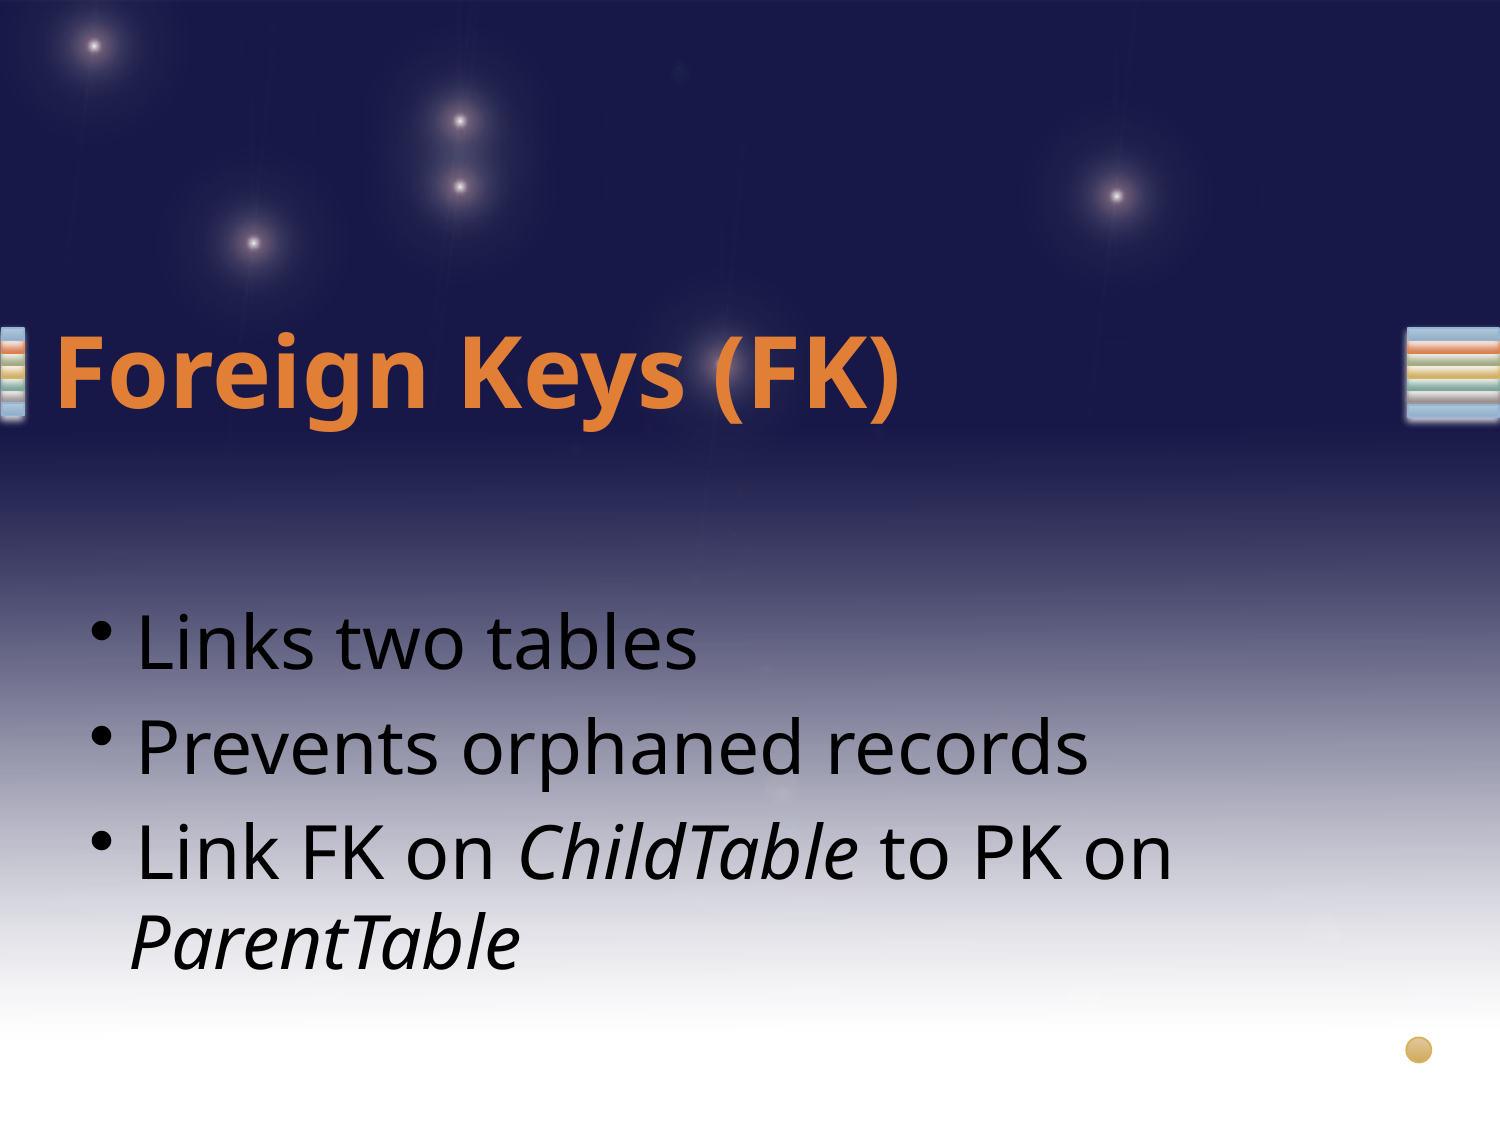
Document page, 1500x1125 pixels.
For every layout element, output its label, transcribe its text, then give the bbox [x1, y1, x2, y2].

picture [0, 0, 1500, 1125]
text_box [74, 462, 1438, 1050]
title Foreign Keys (FK) [37, 275, 1388, 463]
text_box Links two tables Prevents orphaned records Link FK on ChildTable to PK on ParentTable [74, 587, 1350, 1038]
